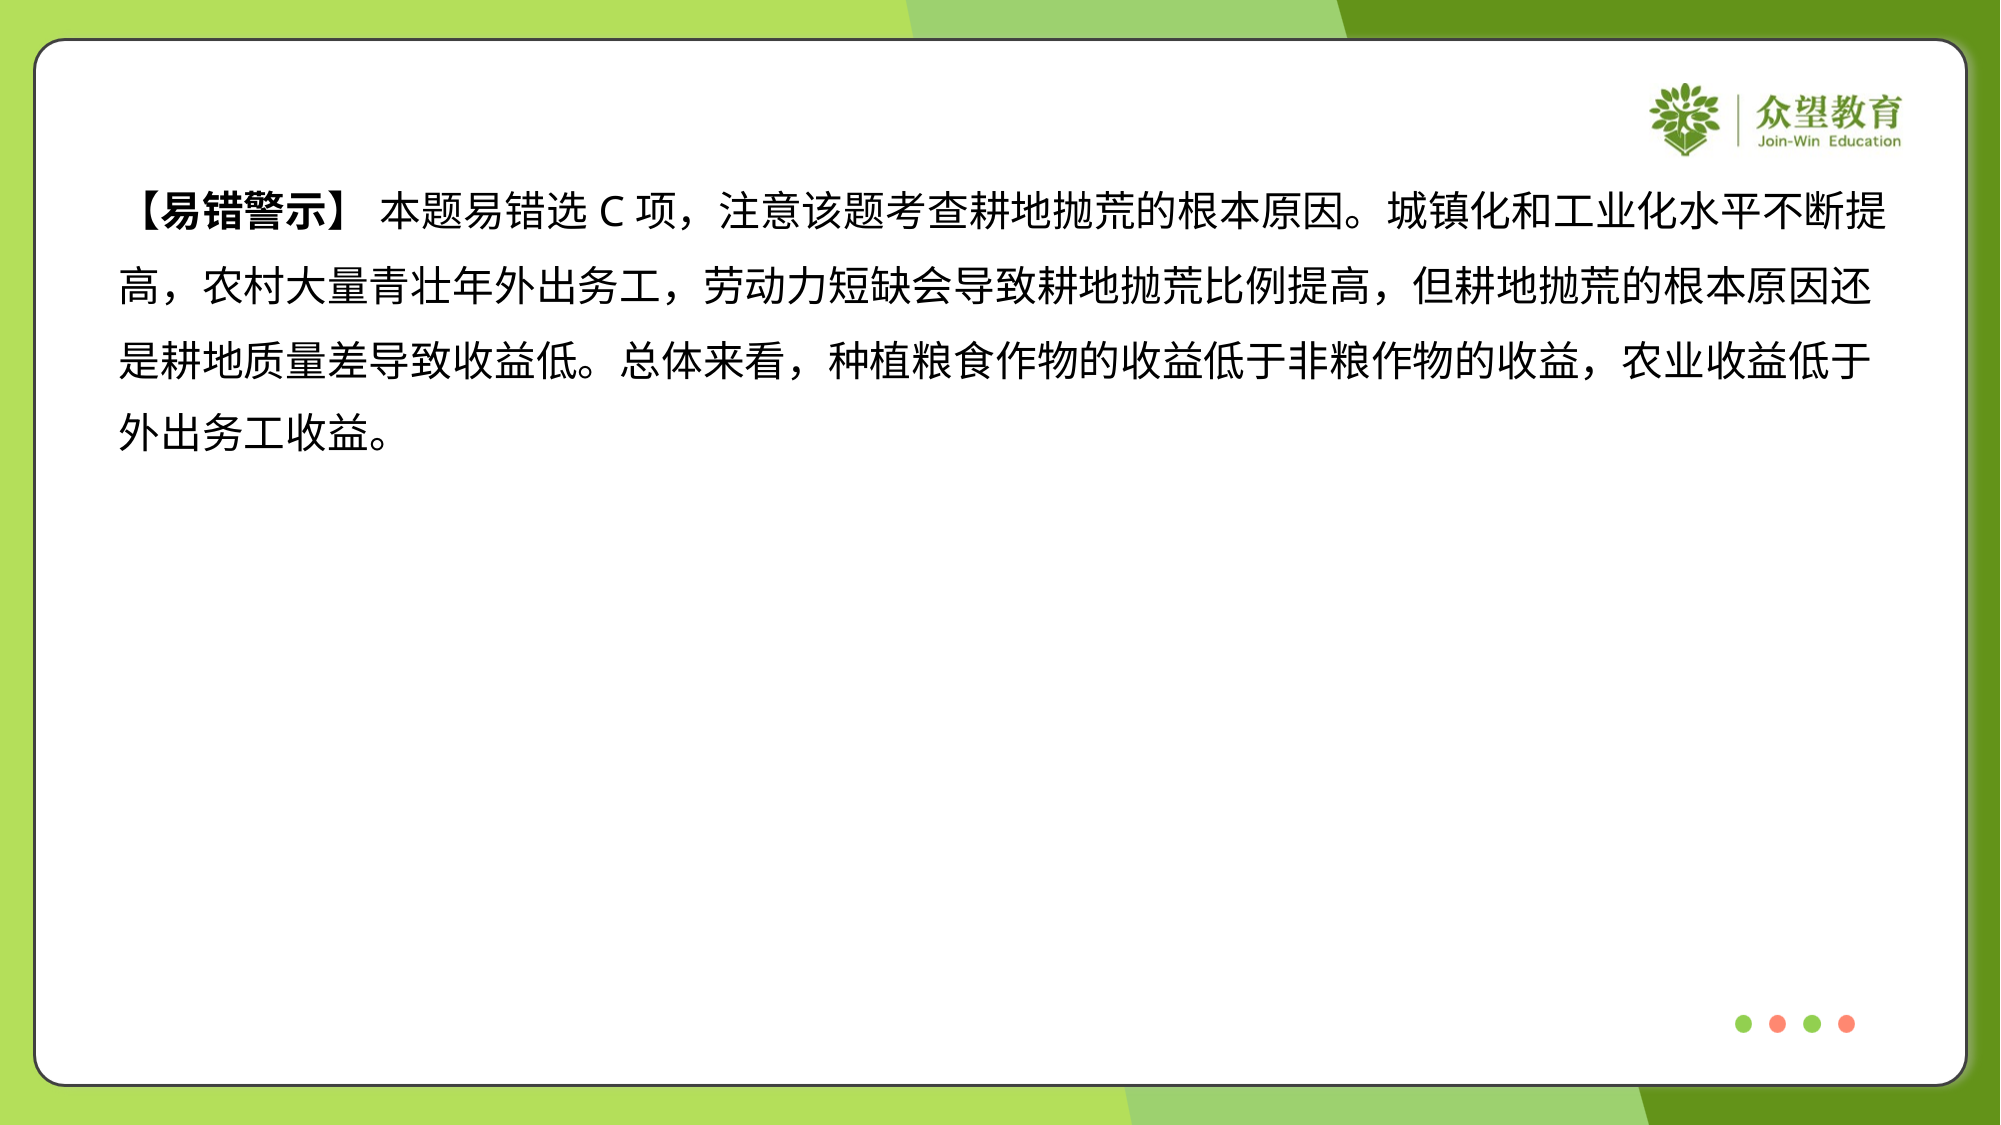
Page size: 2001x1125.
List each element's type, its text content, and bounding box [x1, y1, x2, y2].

picture [0, 0, 2000, 1125]
text_box 【易错警示】 本题易错选C项，注意该题考查耕地抛荒的根本原因。城镇化和工业化水平不断提 高，农村大量青壮年外出务工，劳动力短缺会导致耕地抛荒比例提高，但耕地抛荒的根本原因还 是耕地质量差导致收益低。总体来看，种植粮食作物的收益低于非粮作物的收益，农业收益低于 外出务工收益。 [118, 159, 1883, 450]
